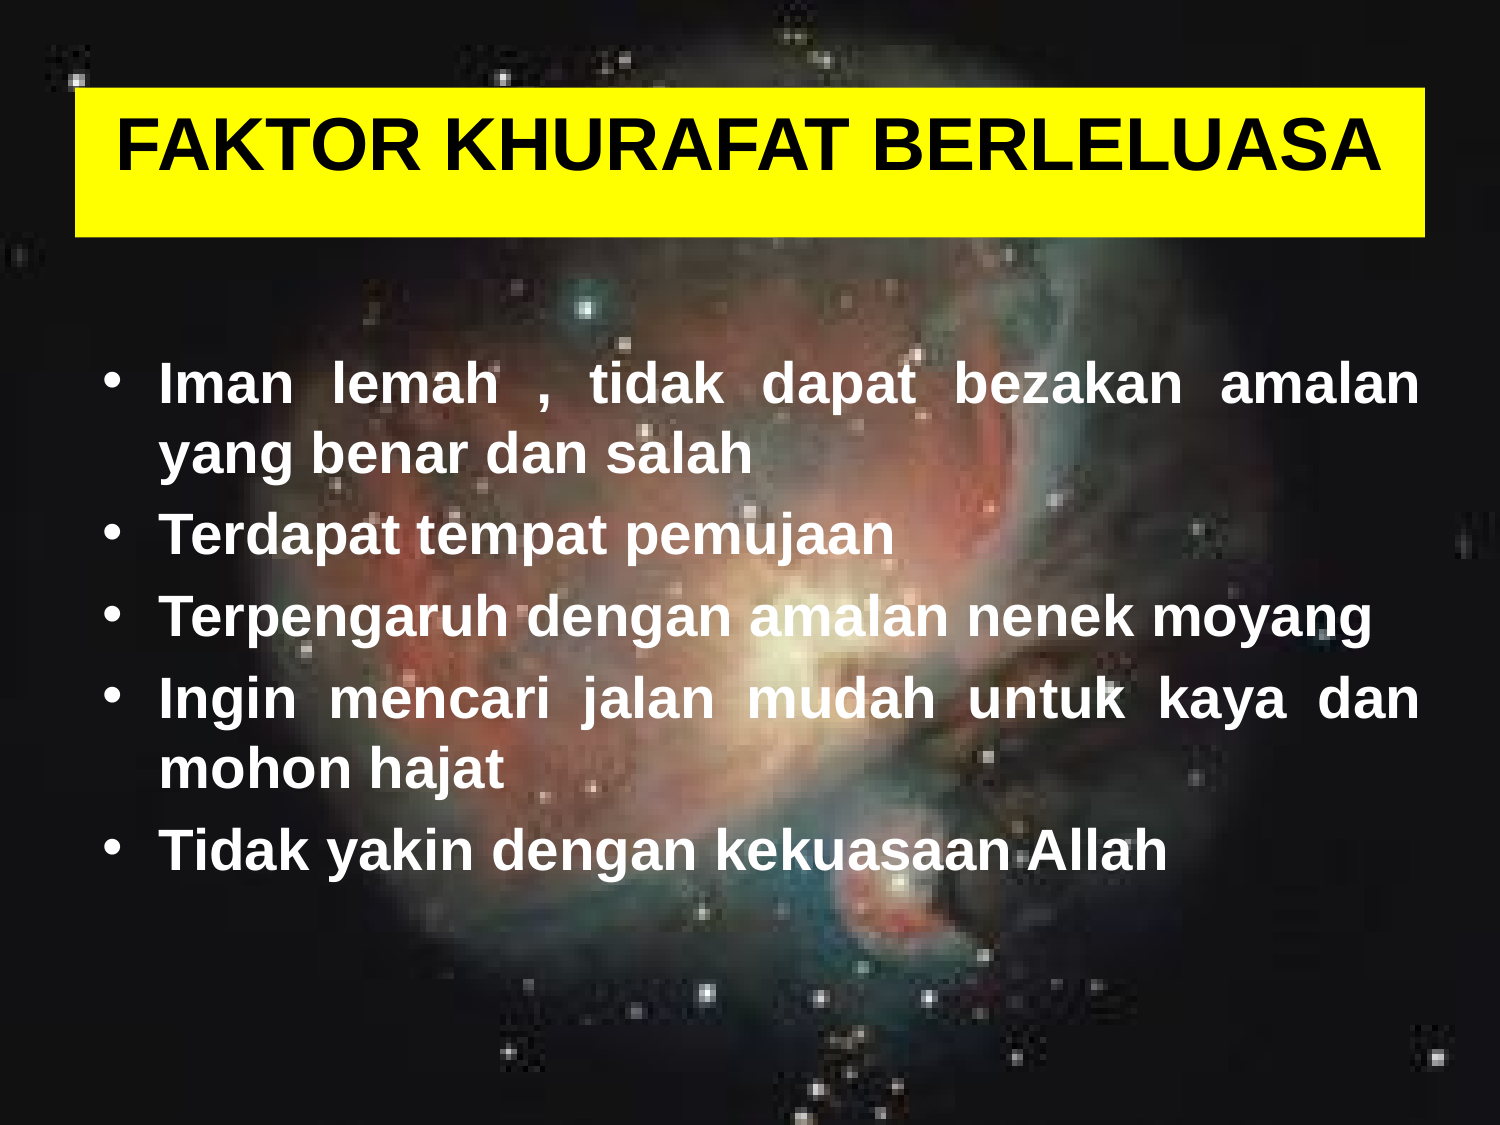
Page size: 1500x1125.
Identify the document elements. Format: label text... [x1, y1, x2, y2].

title FAKTOR KHURAFAT BERLELUASA [75, 87, 1425, 238]
picture [0, 0, 1500, 1125]
list Iman lemah , tidak dapat bezakan amalan yang benar dan salah Terdapat tempat pemujaan Terpengaruh dengan amalan nenek moyang Ingin mencari jalan mudah untuk kaya dan mohon hajat Tidak yakin dengan kekuasaan Allah [87, 337, 1438, 963]
